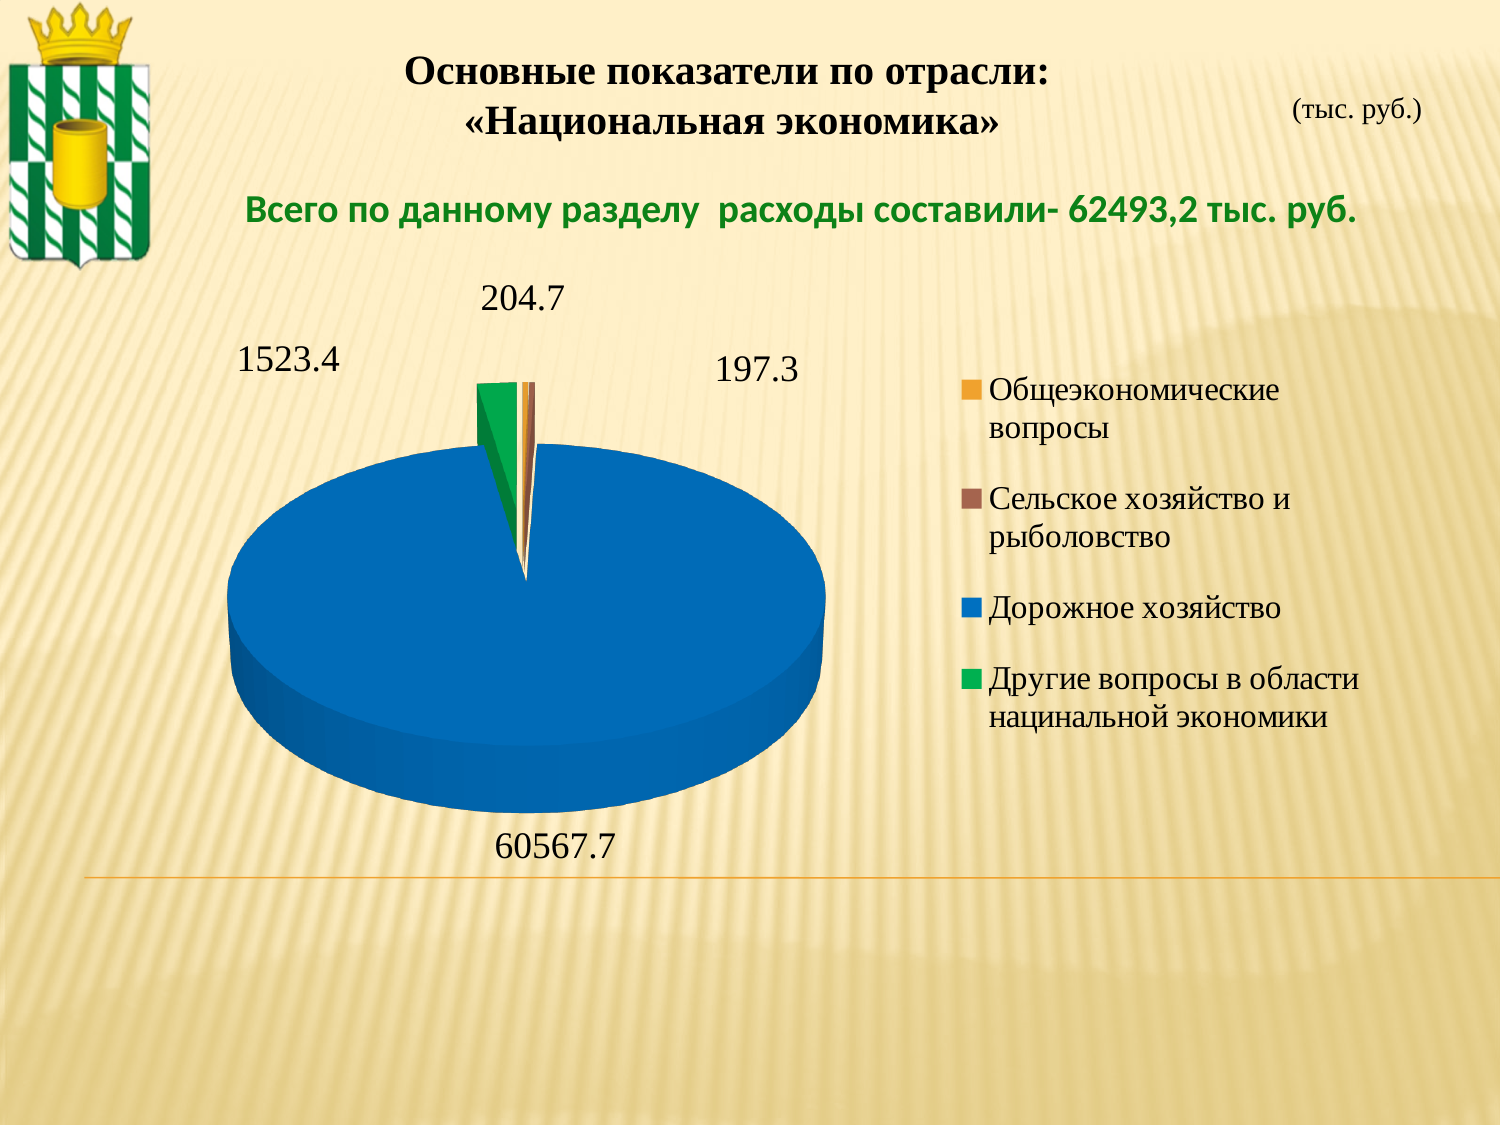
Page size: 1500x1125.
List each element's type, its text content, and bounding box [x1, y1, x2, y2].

picture [4, 0, 153, 271]
text_box (тыс. руб.) [1277, 81, 1472, 132]
text_box Всего по данному разделу расходы составили- 62493,2 тыс. руб. [230, 175, 1388, 238]
chart [41, 255, 1424, 1014]
text_box Основные показатели по отрасли: «Национальная экономика» [175, 35, 1289, 150]
